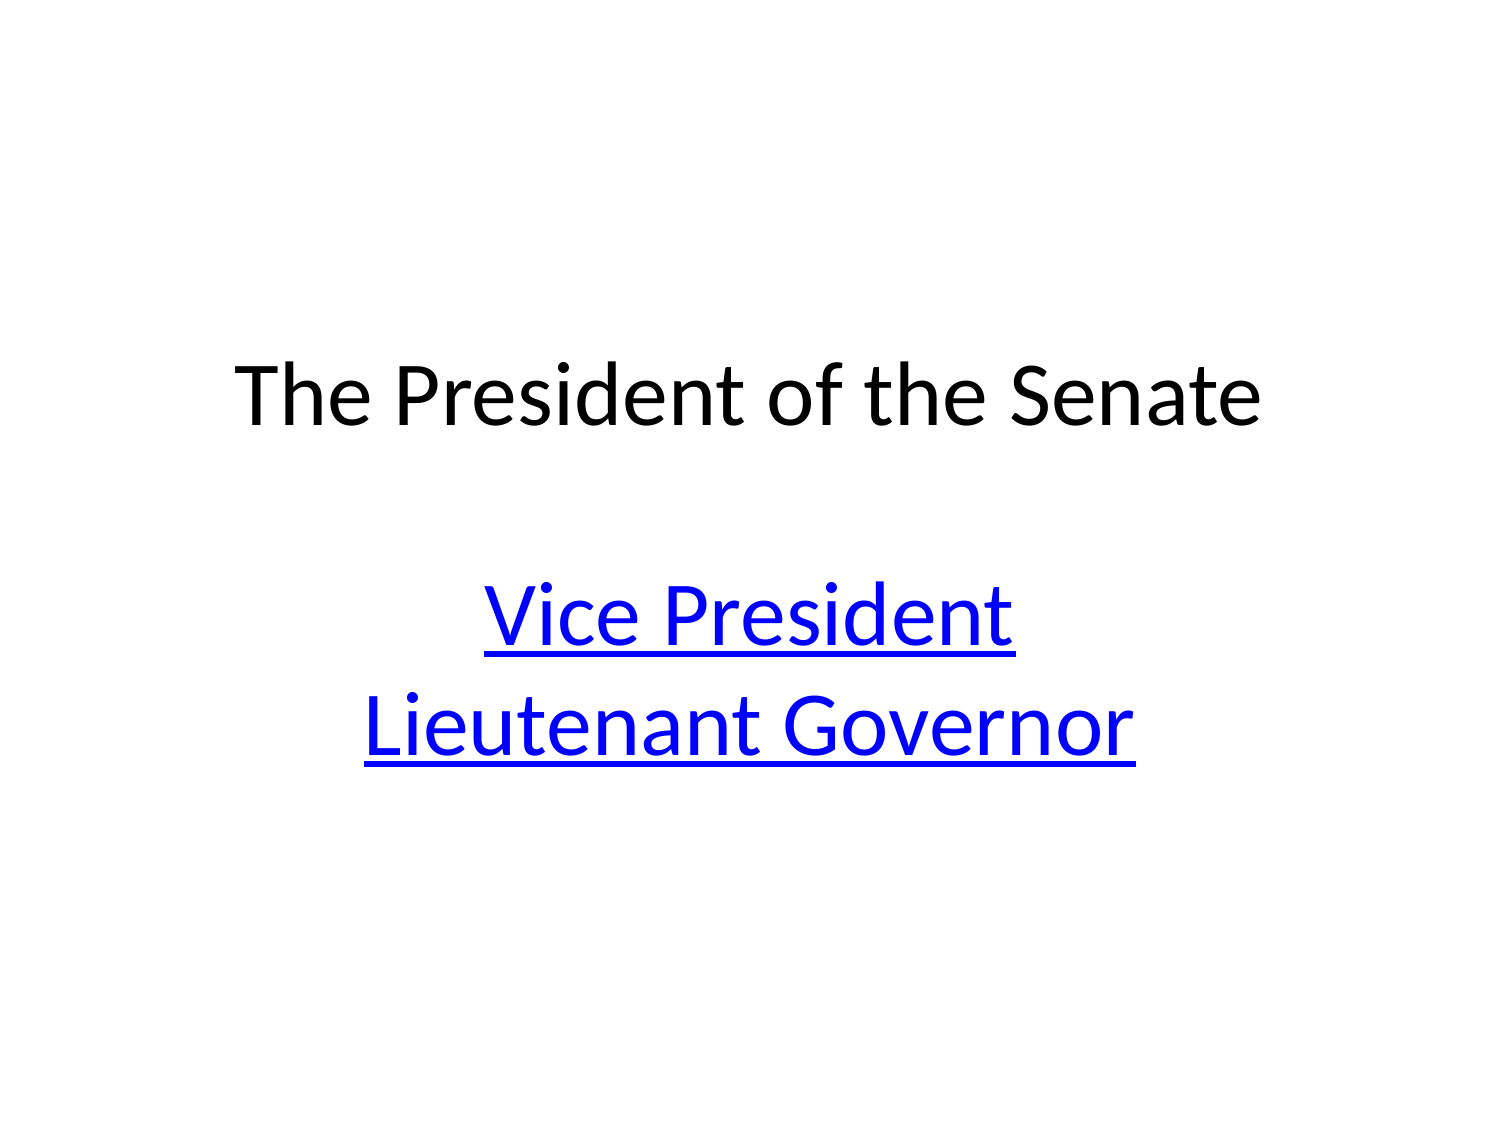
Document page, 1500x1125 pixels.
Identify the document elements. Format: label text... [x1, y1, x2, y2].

title The President of the Senate Vice President Lieutenant Governor [74, 44, 1426, 1063]
